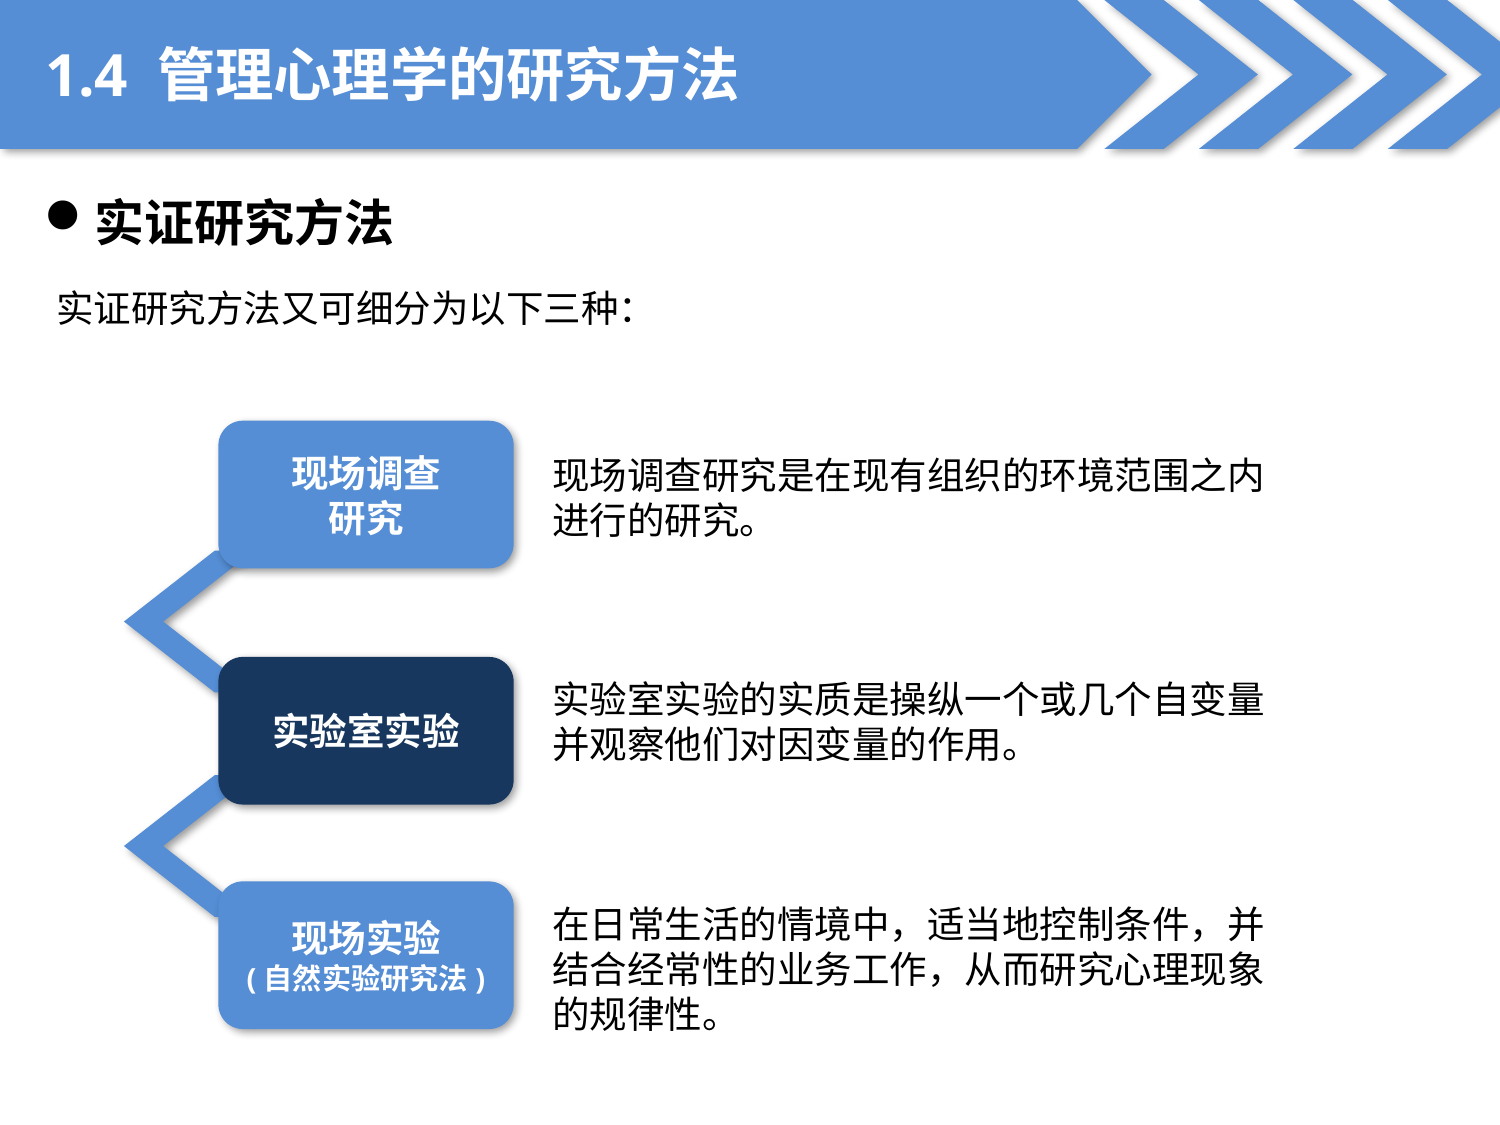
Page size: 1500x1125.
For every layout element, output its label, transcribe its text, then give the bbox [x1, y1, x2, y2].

text_box 在日常生活的情境中，适当地控制条件，并结合经常性的业务工作，从而研究心理现象的规律性。 [537, 893, 1288, 1044]
text_box 实验室实验的实质是操纵一个或几个自变量并观察他们对因变量的作用。 [537, 669, 1288, 774]
text_box 现场调查研究是在现有组织的环境范围之内进行的研究。 [537, 444, 1288, 550]
text_box 实证研究方法 [29, 184, 432, 260]
text_box [121, 773, 222, 919]
text_box 现场实验 (自然实验研究法) [216, 879, 516, 1032]
text_box 实证研究方法又可细分为以下三种： [41, 277, 1459, 338]
text_box 1.4 管理心理学的研究方法 [30, 30, 755, 116]
text_box [121, 548, 228, 695]
text_box 实验室实验 [216, 654, 516, 807]
text_box 现场调查 研究 [216, 418, 516, 571]
